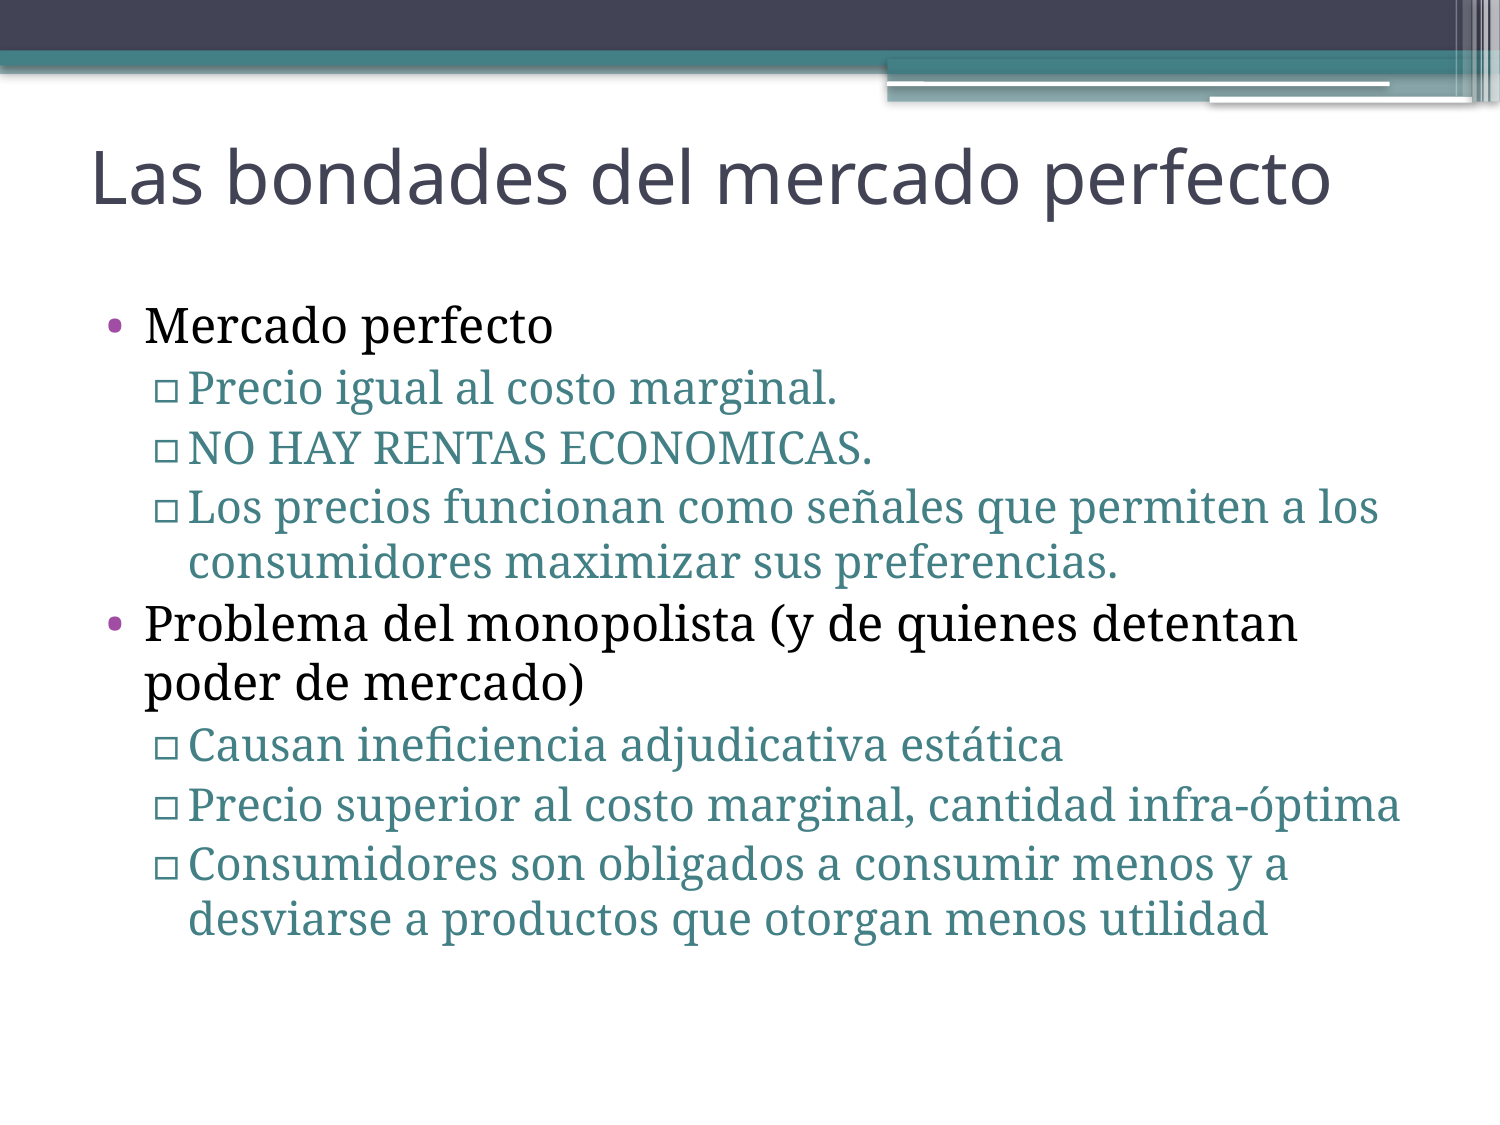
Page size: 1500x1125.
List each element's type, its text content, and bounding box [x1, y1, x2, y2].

list Mercado perfecto Precio igual al costo marginal. NO HAY RENTAS ECONOMICAS. Los precios funcionan como señales que permiten a los consumidores maximizar sus preferencias. Problema del monopolista (y de quienes detentan poder de mercado) Causan ineficiencia adjudicativa estática Precio superior al costo marginal, cantidad infra-óptima Consumidores son obligados a consumir menos y a desviarse a productos que otorgan menos utilidad [75, 287, 1425, 1004]
title Las bondades del mercado perfecto [75, 87, 1425, 263]
